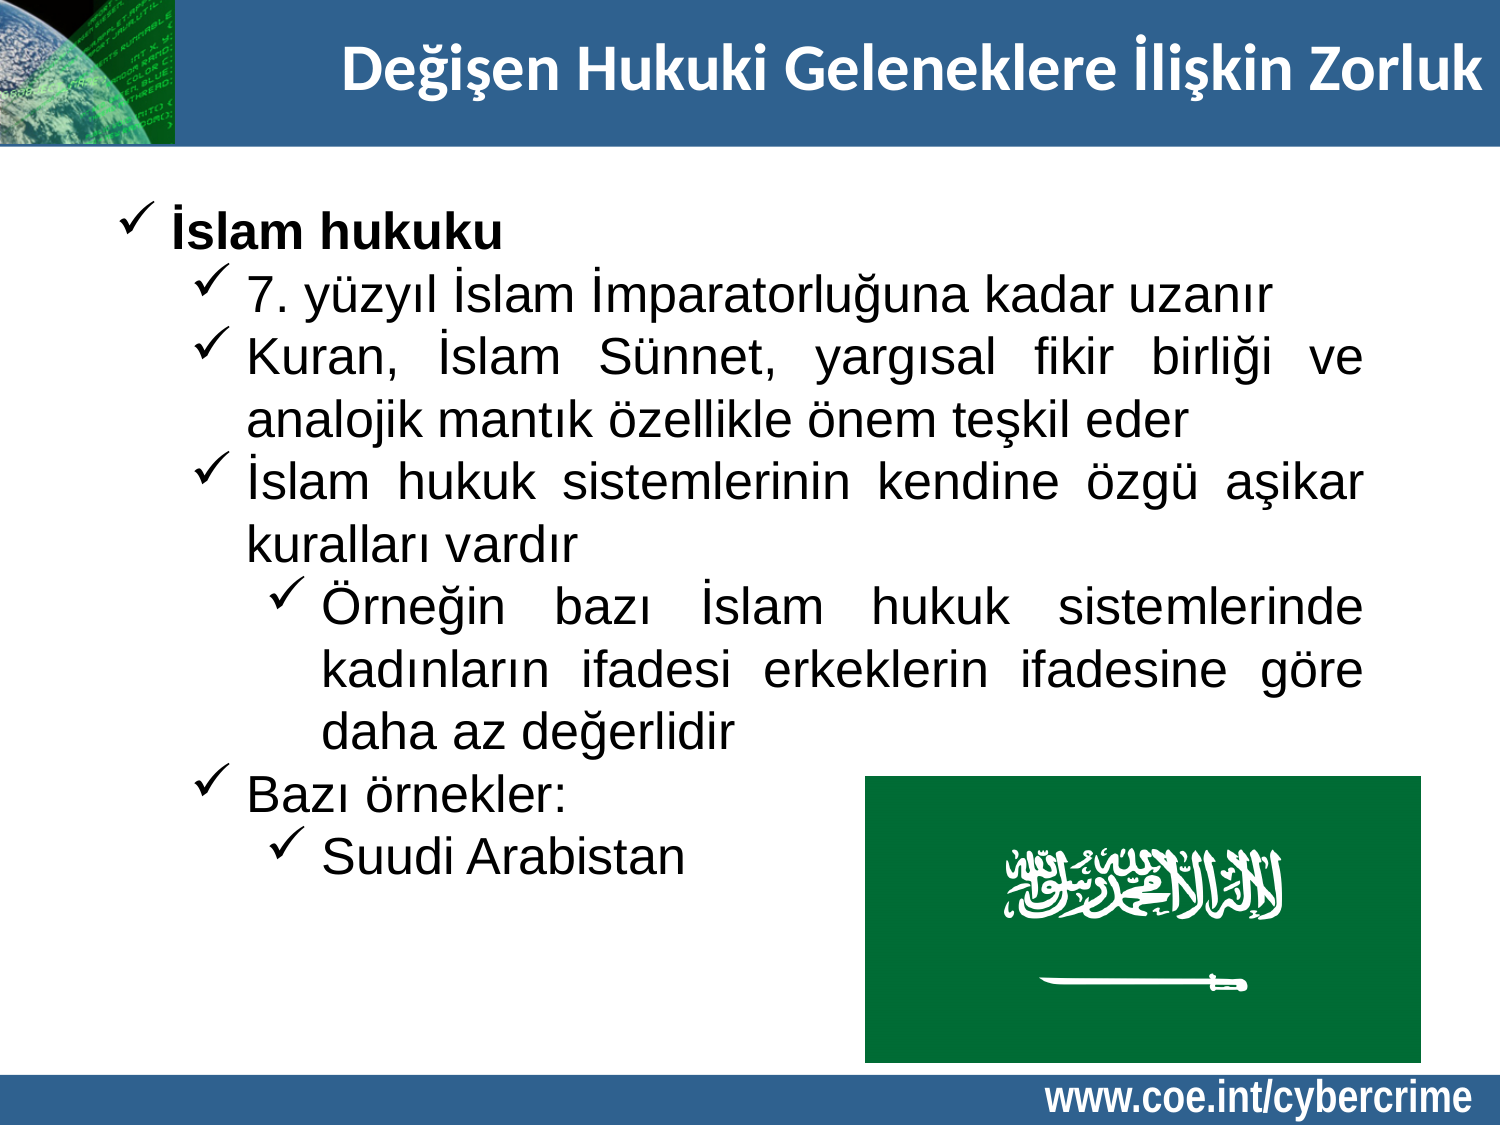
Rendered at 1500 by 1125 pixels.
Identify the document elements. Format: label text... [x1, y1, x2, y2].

text_box İslam hukuku 7. yüzyıl İslam İmparatorluğuna kadar uzanır Kuran, İslam Sünnet, yargısal fikir birliği ve analojik mantık özellikle önem teşkil eder İslam hukuk sistemlerinin kendine özgü aşikar kuralları vardır Örneğin bazı İslam hukuk sistemlerinde kadınların ifadesi erkeklerin ifadesine göre daha az değerlidir Bazı örnekler: Suudi Arabistan [100, 190, 1380, 893]
text_box [0, 1073, 1030, 1125]
text_box Değişen Hukuki Geleneklere İlişkin Zorluk [177, 0, 1500, 149]
picture [865, 775, 1421, 1064]
text_box www.coe.int/cybercrime [1030, 1059, 1500, 1125]
picture [0, 0, 175, 144]
